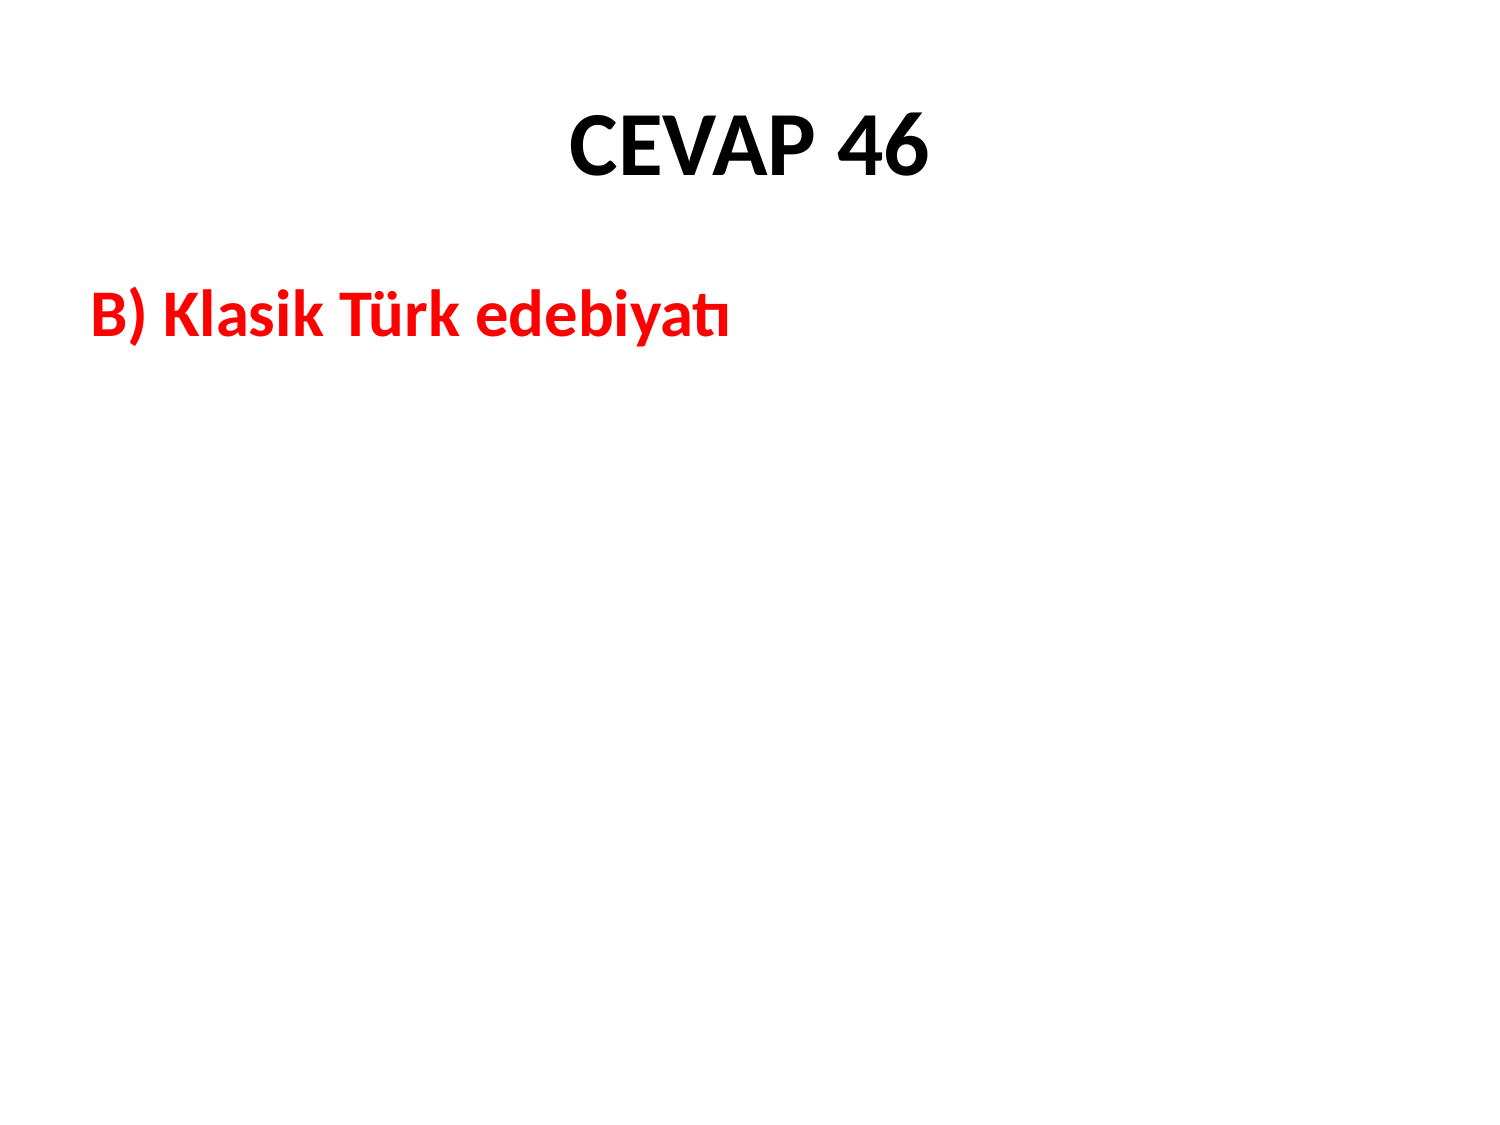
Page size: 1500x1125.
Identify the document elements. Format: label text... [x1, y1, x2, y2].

title CEVAP 46 [75, 45, 1425, 233]
list B) Klasik Türk edebiyatı [75, 262, 1425, 1005]
